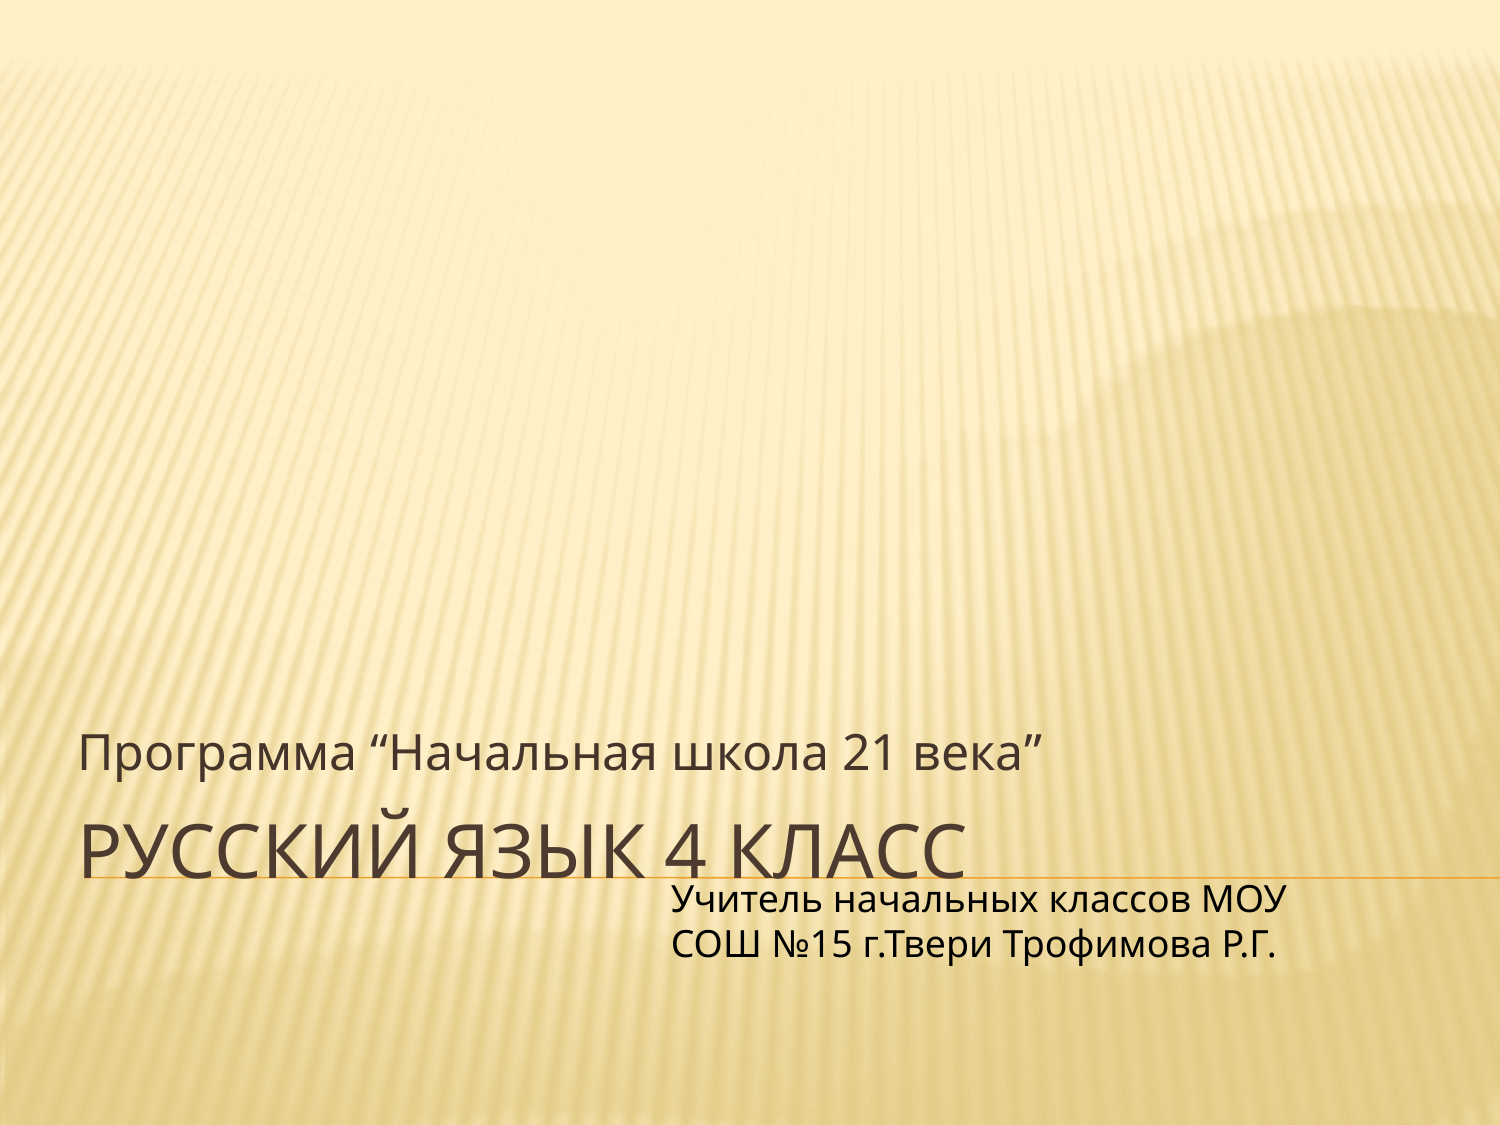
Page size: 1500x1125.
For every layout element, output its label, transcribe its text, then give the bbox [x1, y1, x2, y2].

title Русский язык 4 класс [62, 796, 1450, 997]
subtitle Программа “Начальная школа 21 века” [62, 637, 1450, 788]
text_box Учитель начальных классов МОУ СОШ №15 г.Твери Трофимова Р.Г. [656, 867, 1395, 972]
